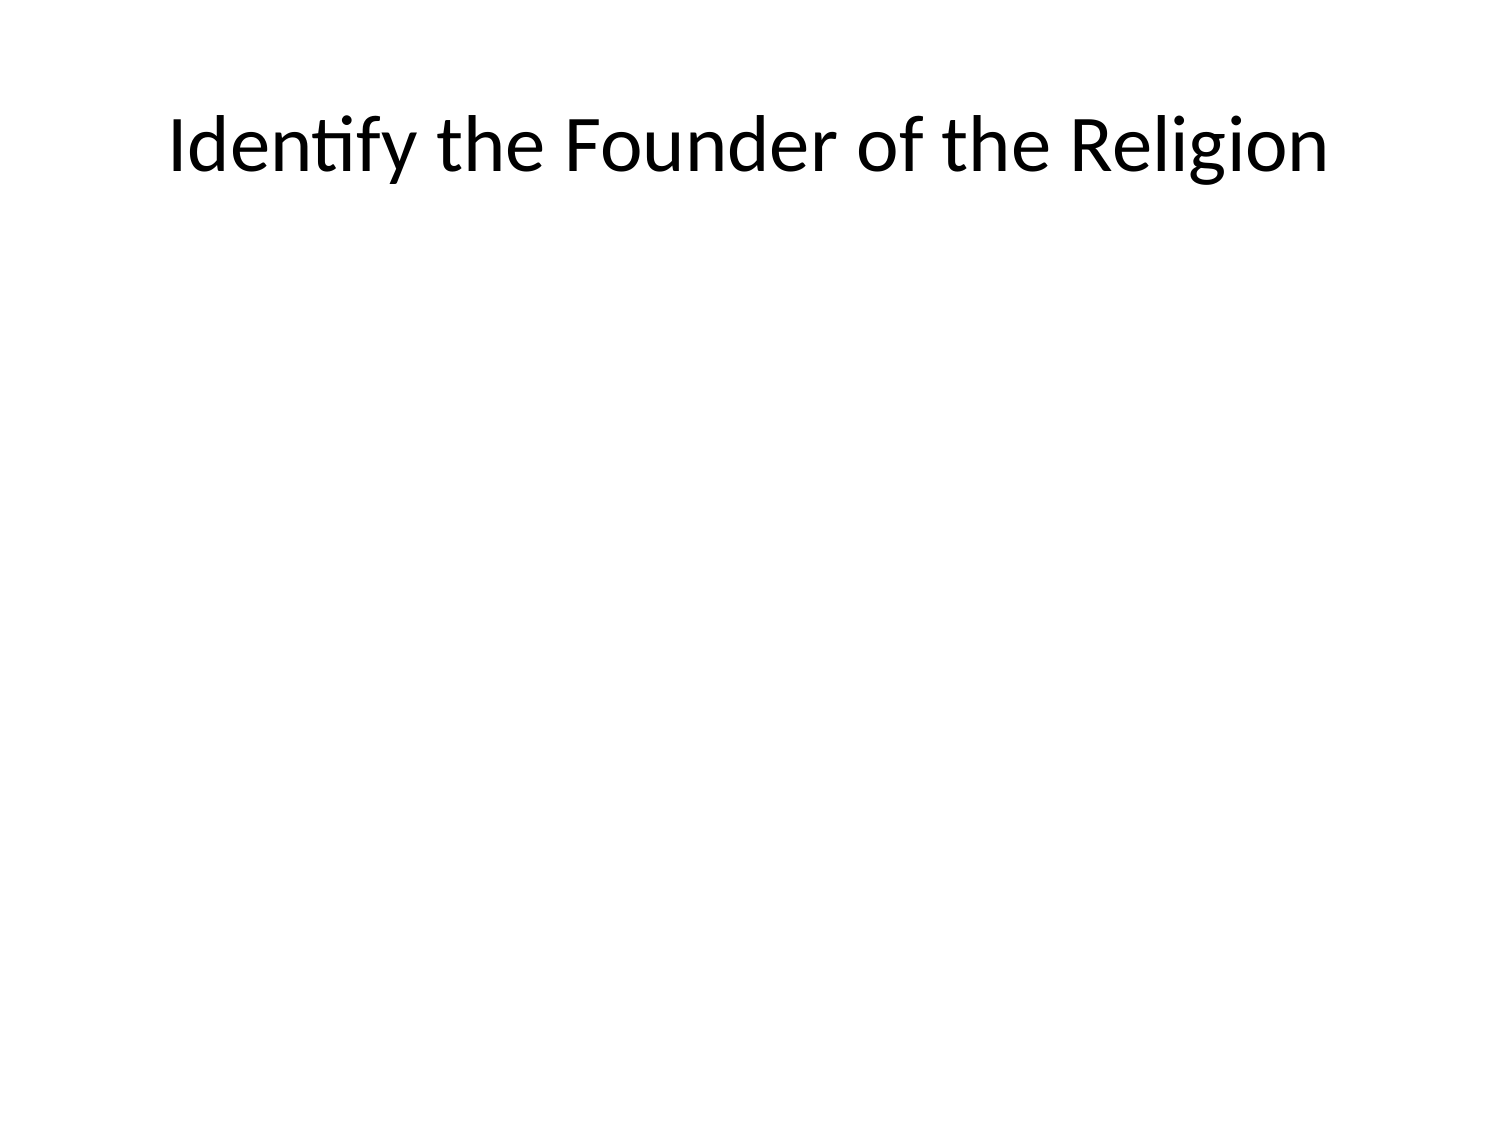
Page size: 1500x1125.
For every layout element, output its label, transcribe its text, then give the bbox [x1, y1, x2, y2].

title Identify the Founder of the Religion [75, 45, 1425, 233]
